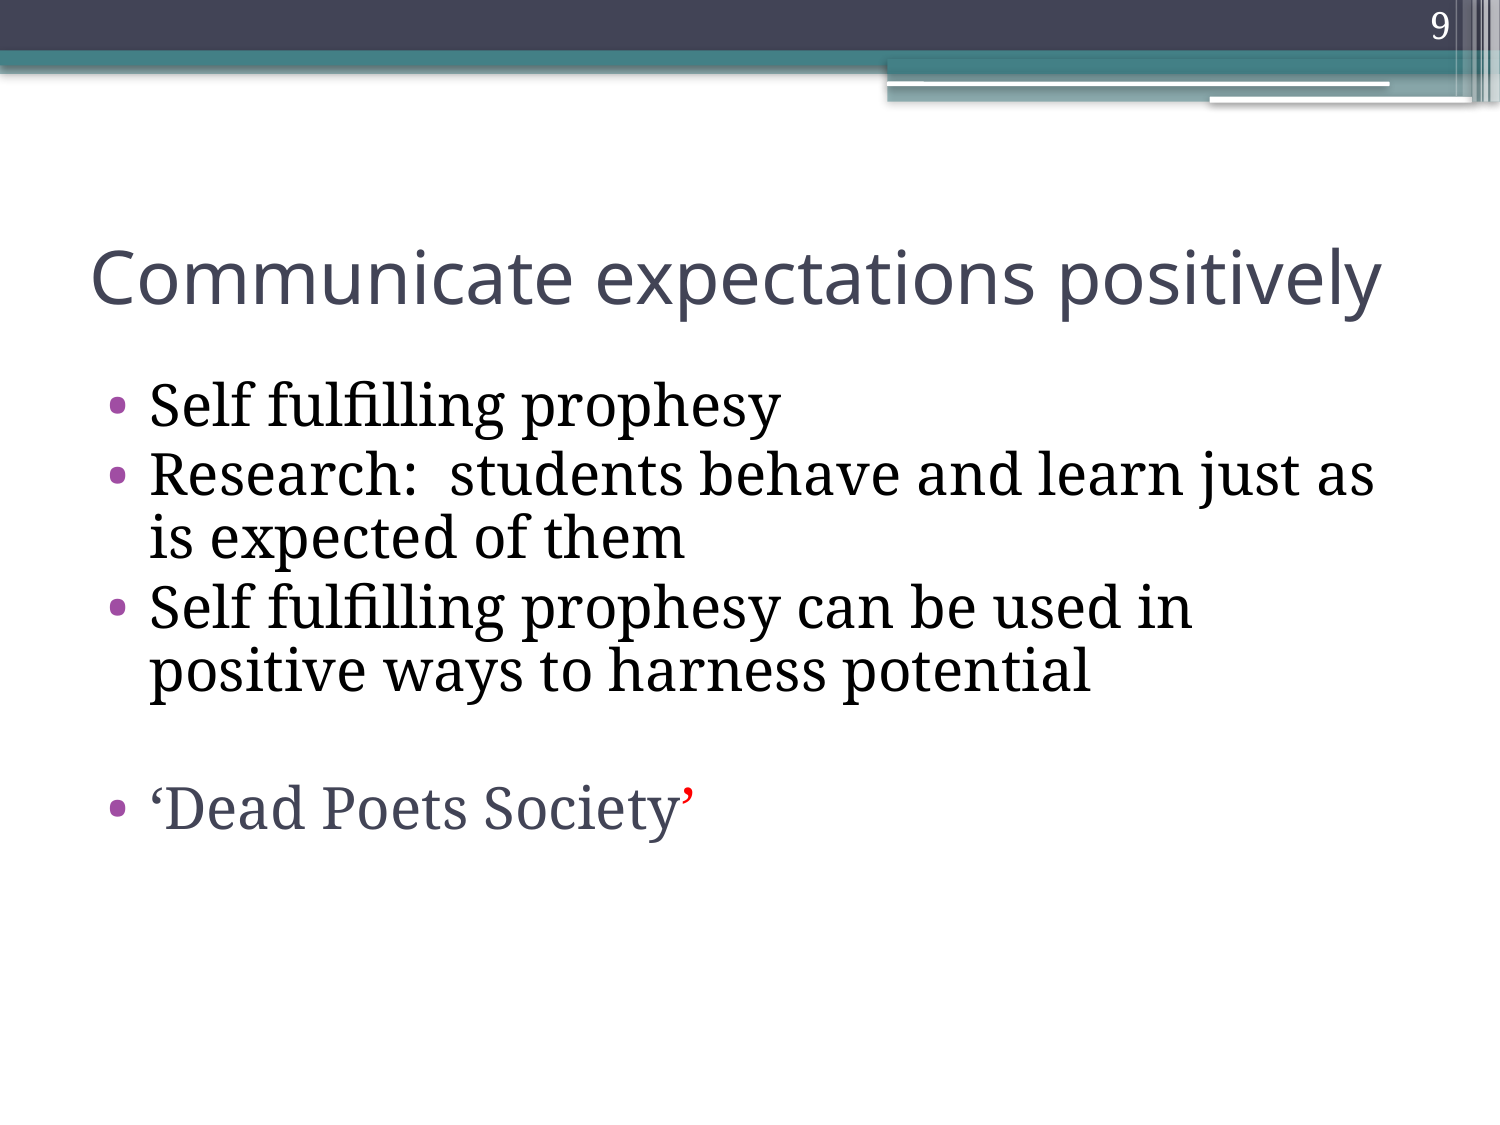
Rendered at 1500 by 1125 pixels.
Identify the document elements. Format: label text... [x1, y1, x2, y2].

title Communicate expectations positively [75, 187, 1425, 363]
list Self fulfilling prophesy Research: students behave and learn just as is expected of them Self fulfilling prophesy can be used in positive ways to harness potential ‘Dead Poets Society’ [75, 368, 1425, 1079]
slide_number 9 [1341, 0, 1466, 61]
